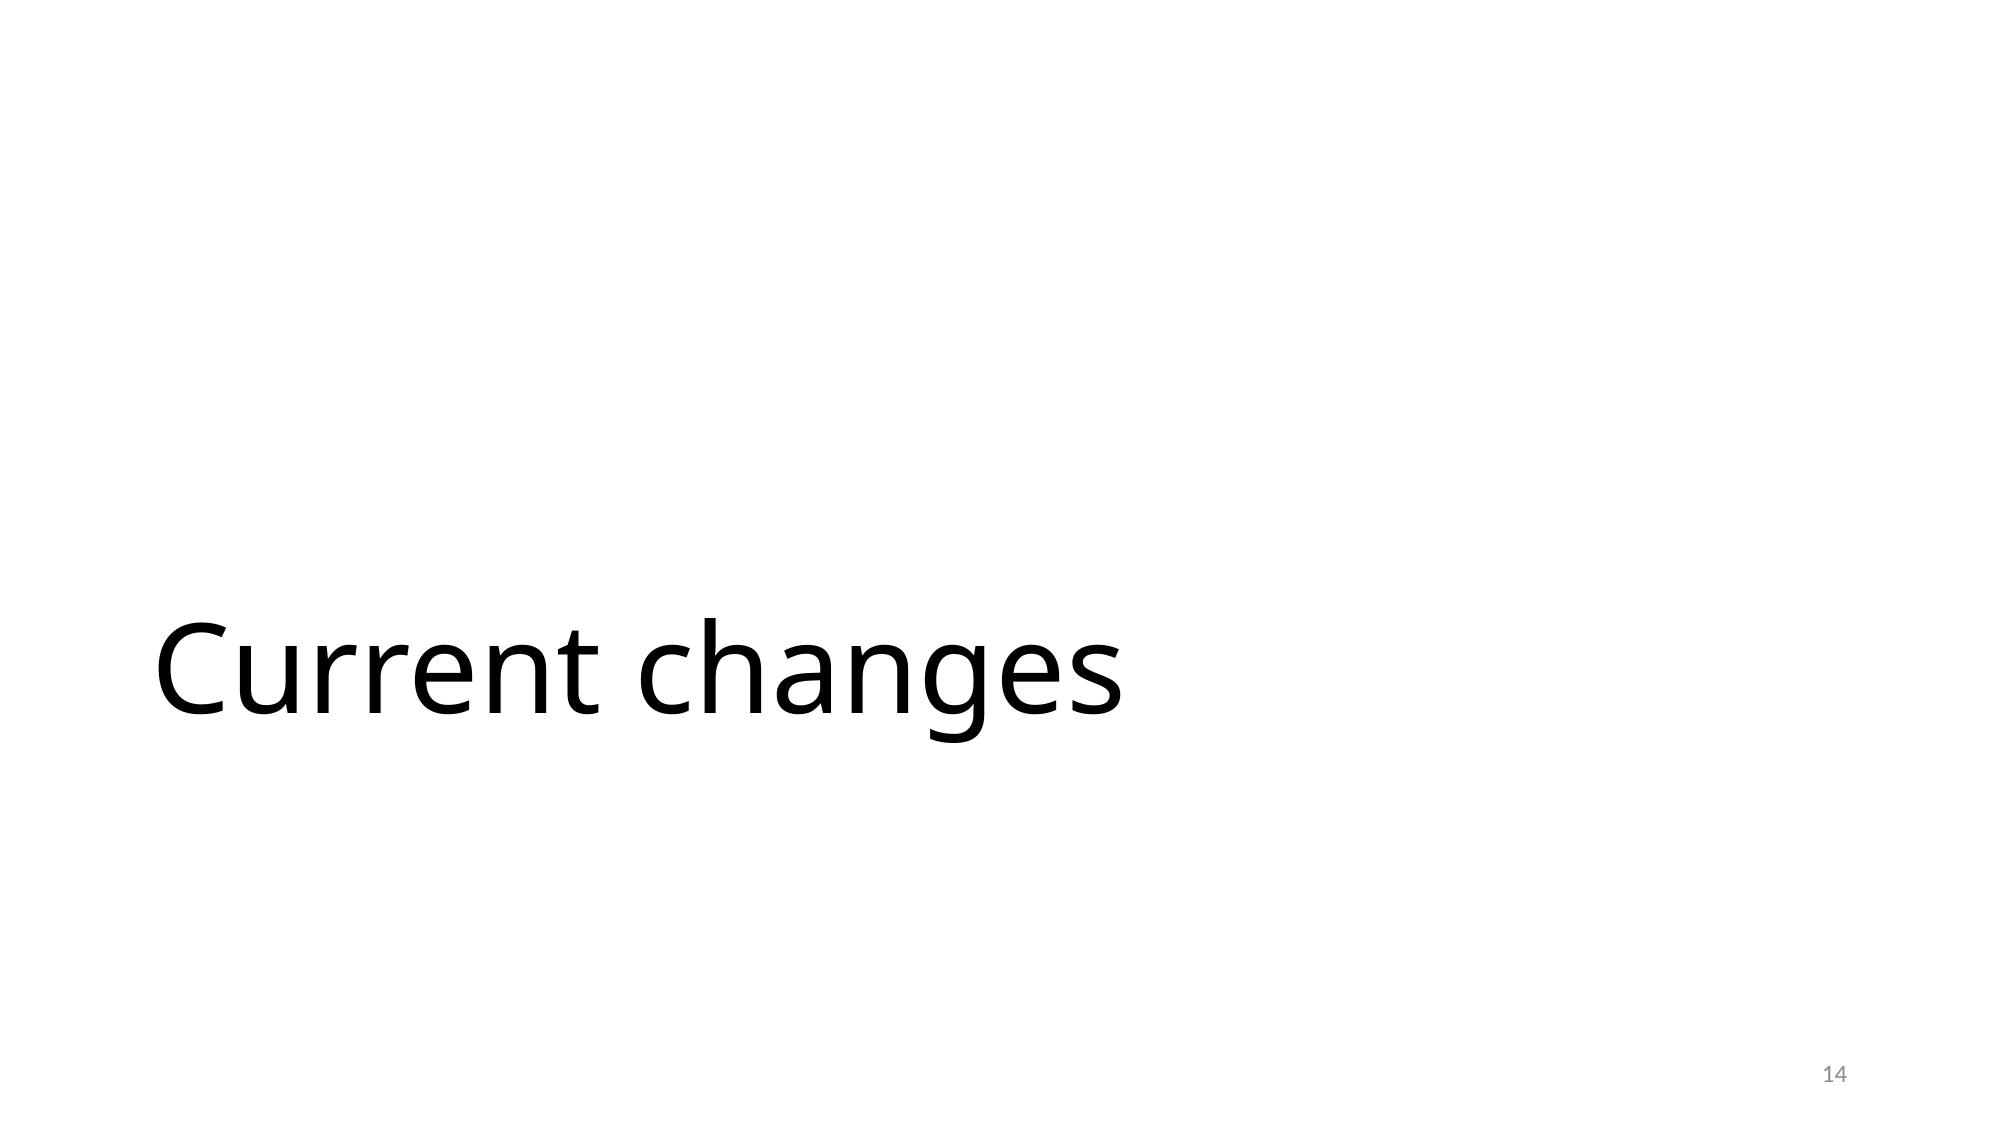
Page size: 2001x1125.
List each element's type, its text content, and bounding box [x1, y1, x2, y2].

slide_number 14 [1412, 1042, 1863, 1103]
title Current changes [136, 280, 1862, 749]
